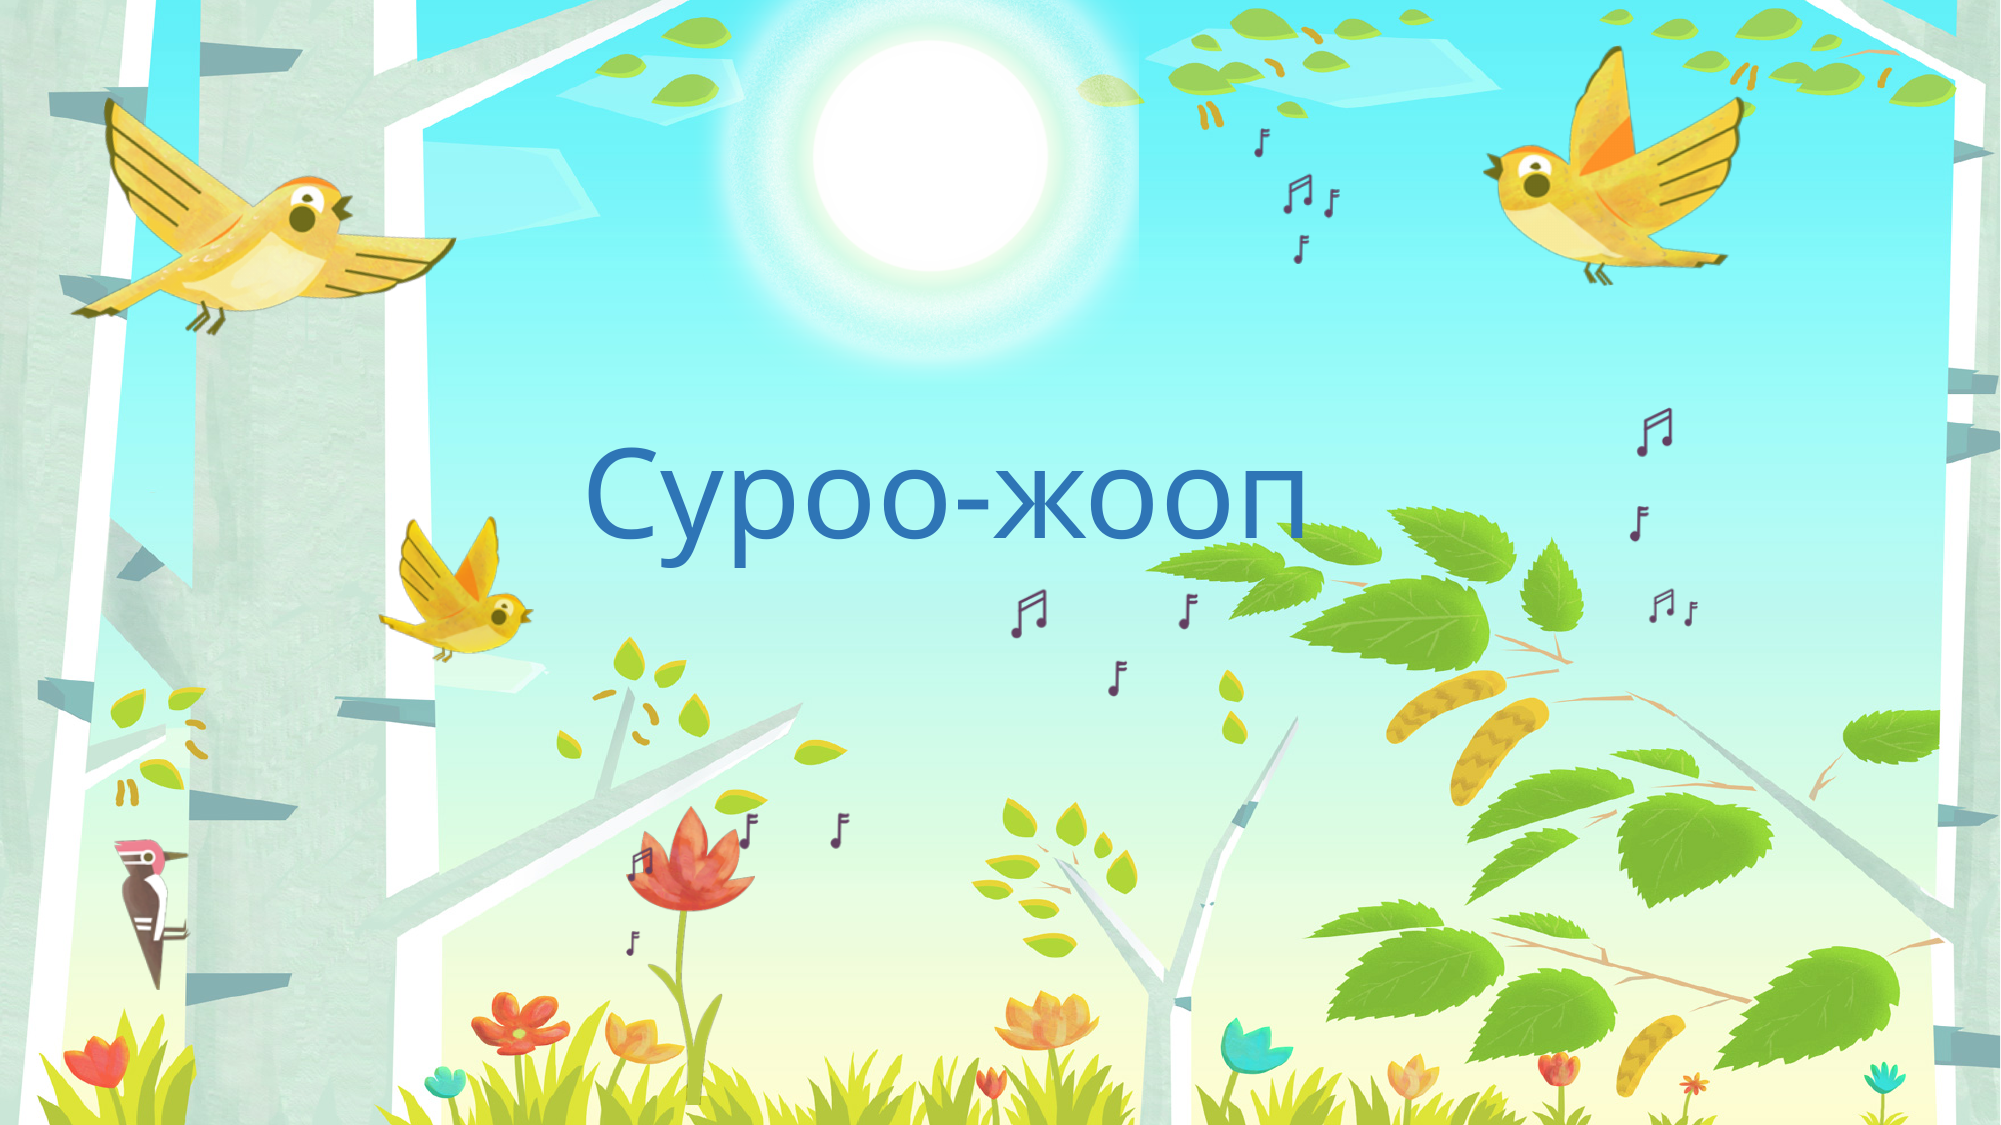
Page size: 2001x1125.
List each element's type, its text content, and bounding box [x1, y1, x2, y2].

title Суроо-жооп [214, 181, 1715, 574]
picture [0, 0, 2001, 1125]
